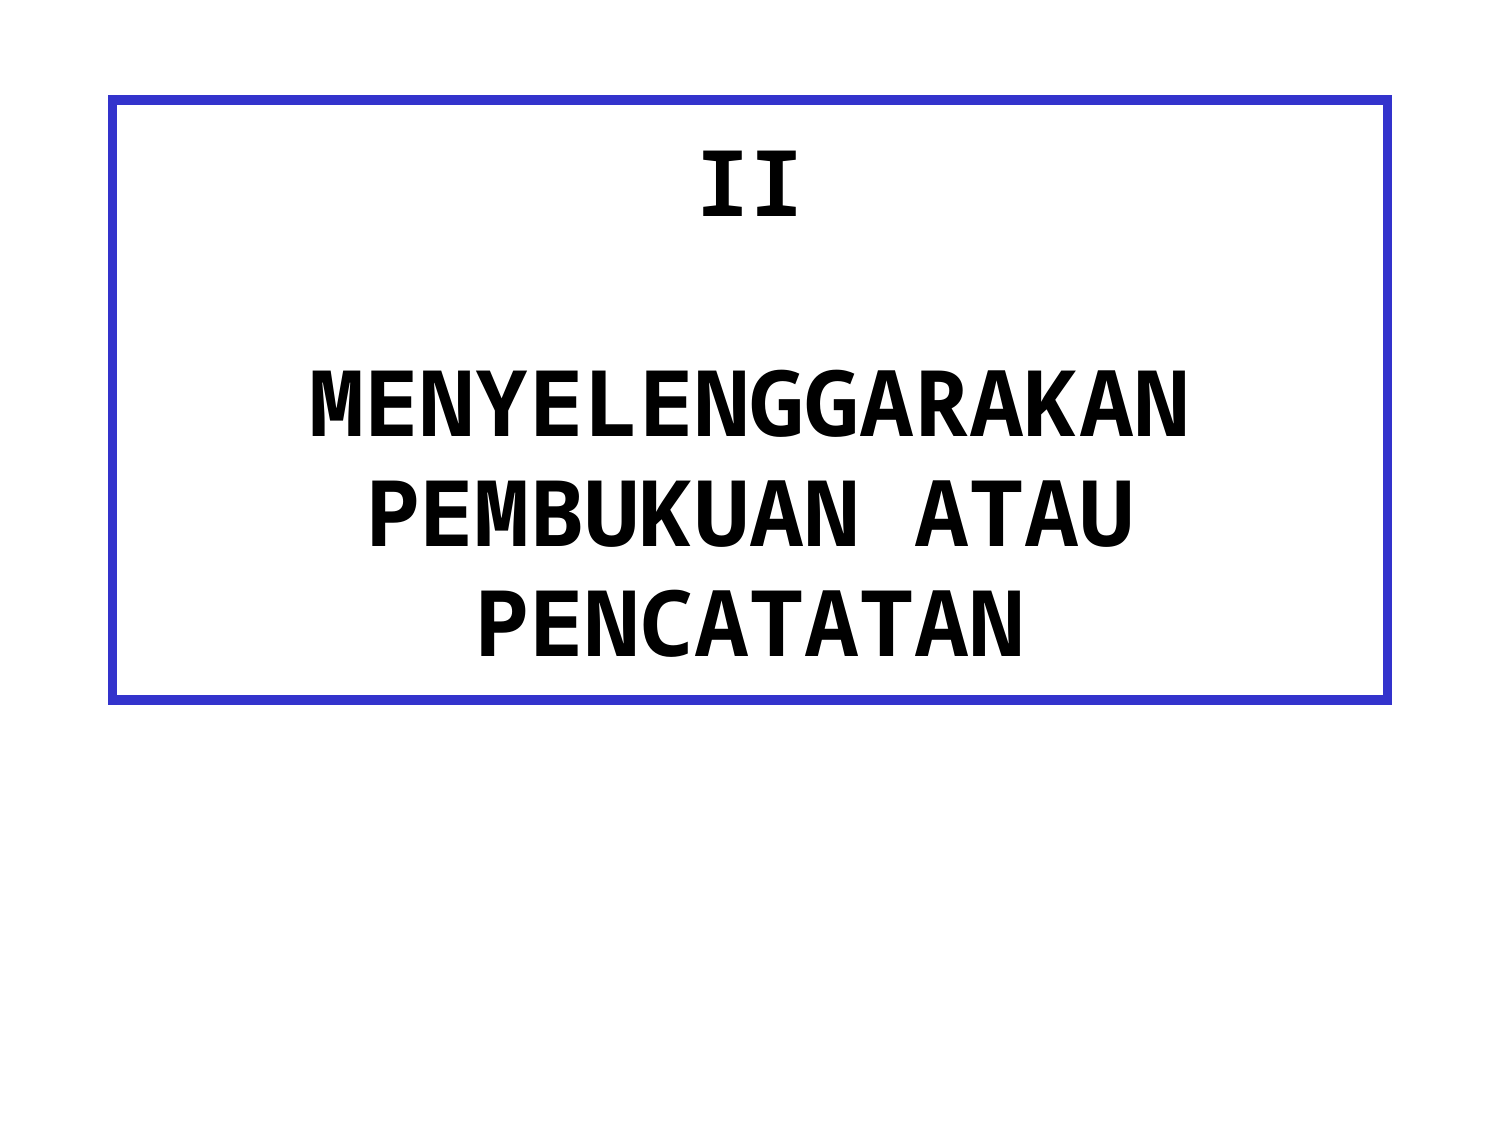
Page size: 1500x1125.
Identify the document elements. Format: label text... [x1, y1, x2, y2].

title II MENYELENGGARAKAN PEMBUKUAN ATAU PENCATATAN [112, 99, 1388, 701]
